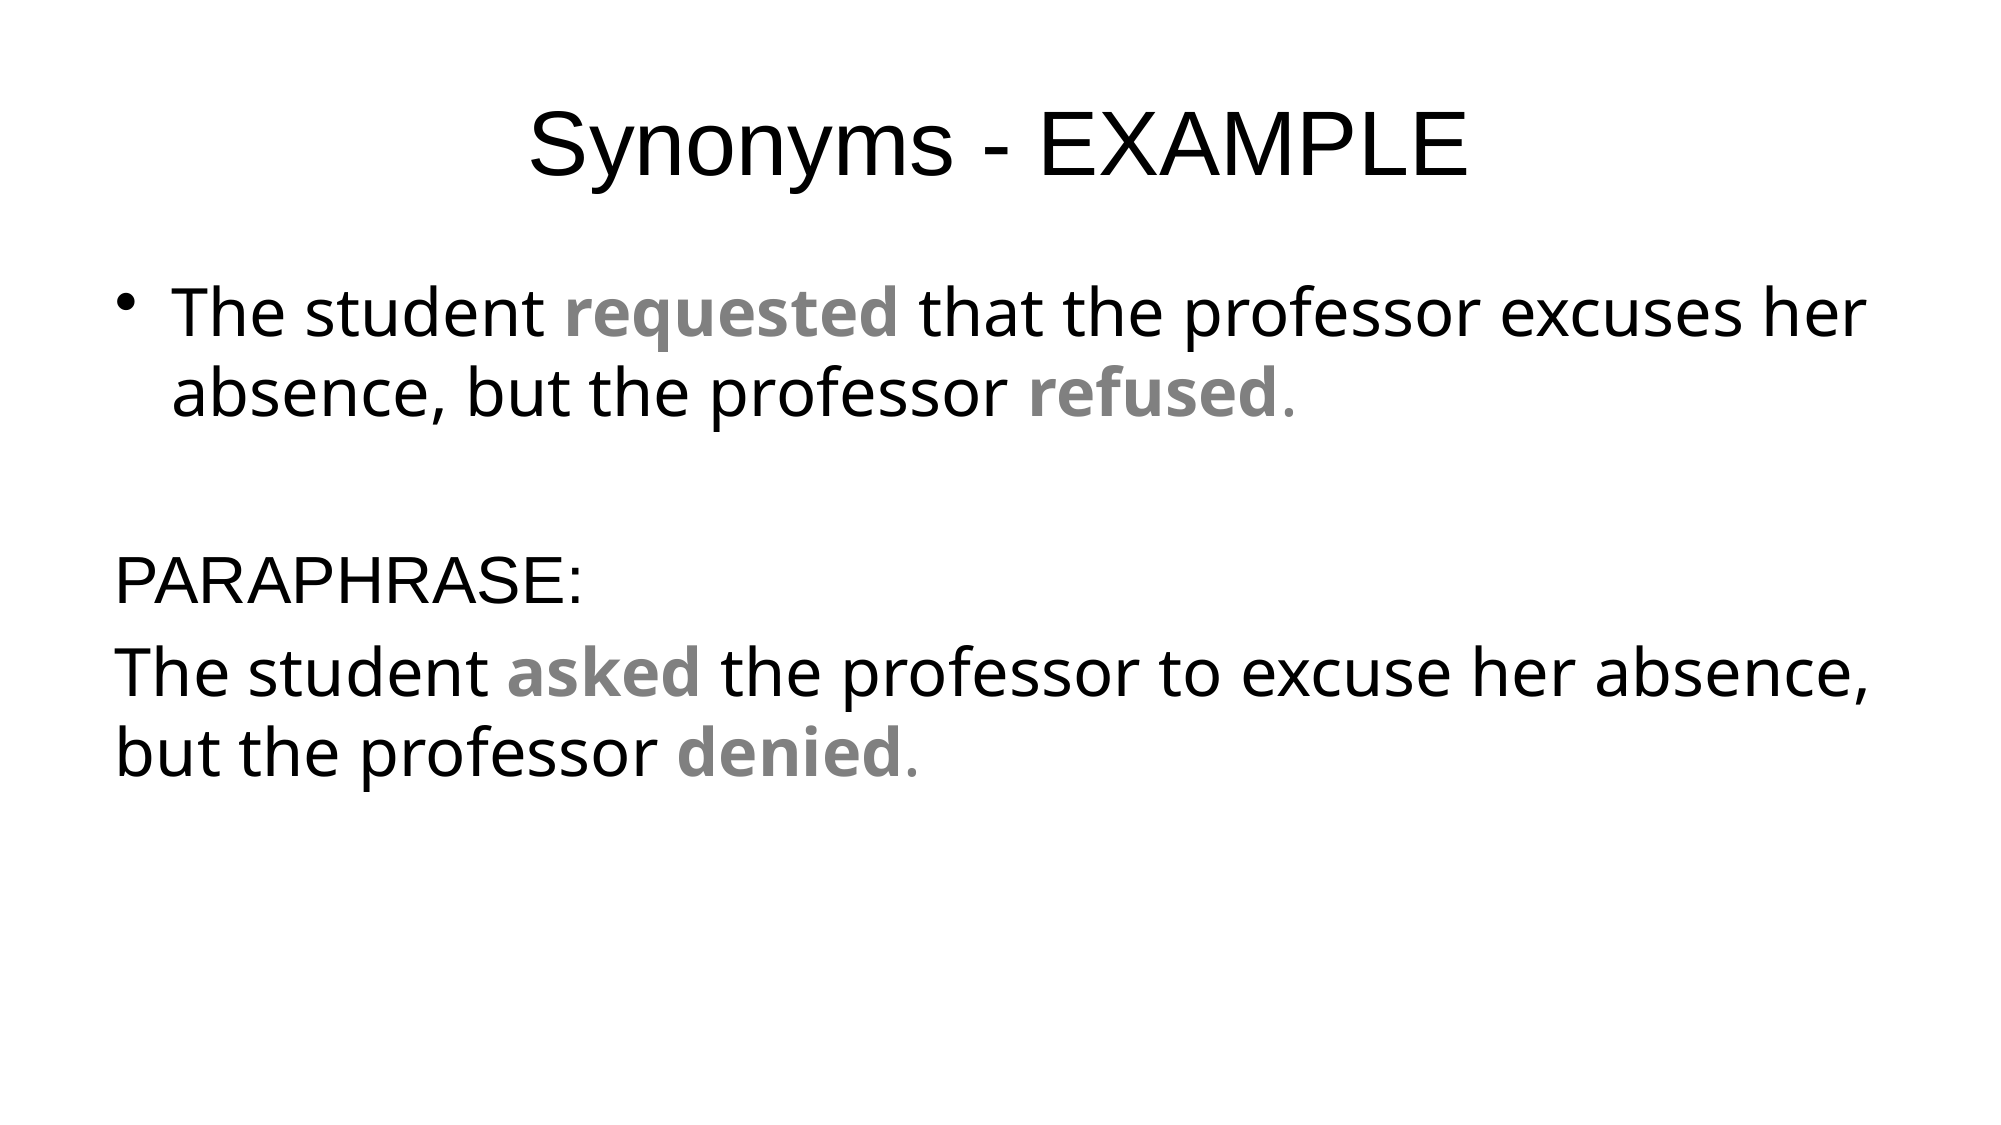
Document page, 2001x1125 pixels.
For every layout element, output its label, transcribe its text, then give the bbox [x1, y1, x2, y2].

title Synonyms - EXAMPLE [99, 45, 1900, 233]
list The student requested that the professor excuses her absence, but the professor refused. PARAPHRASE: The student asked the professor to excuse her absence, but the professor denied. [99, 262, 1900, 1005]
